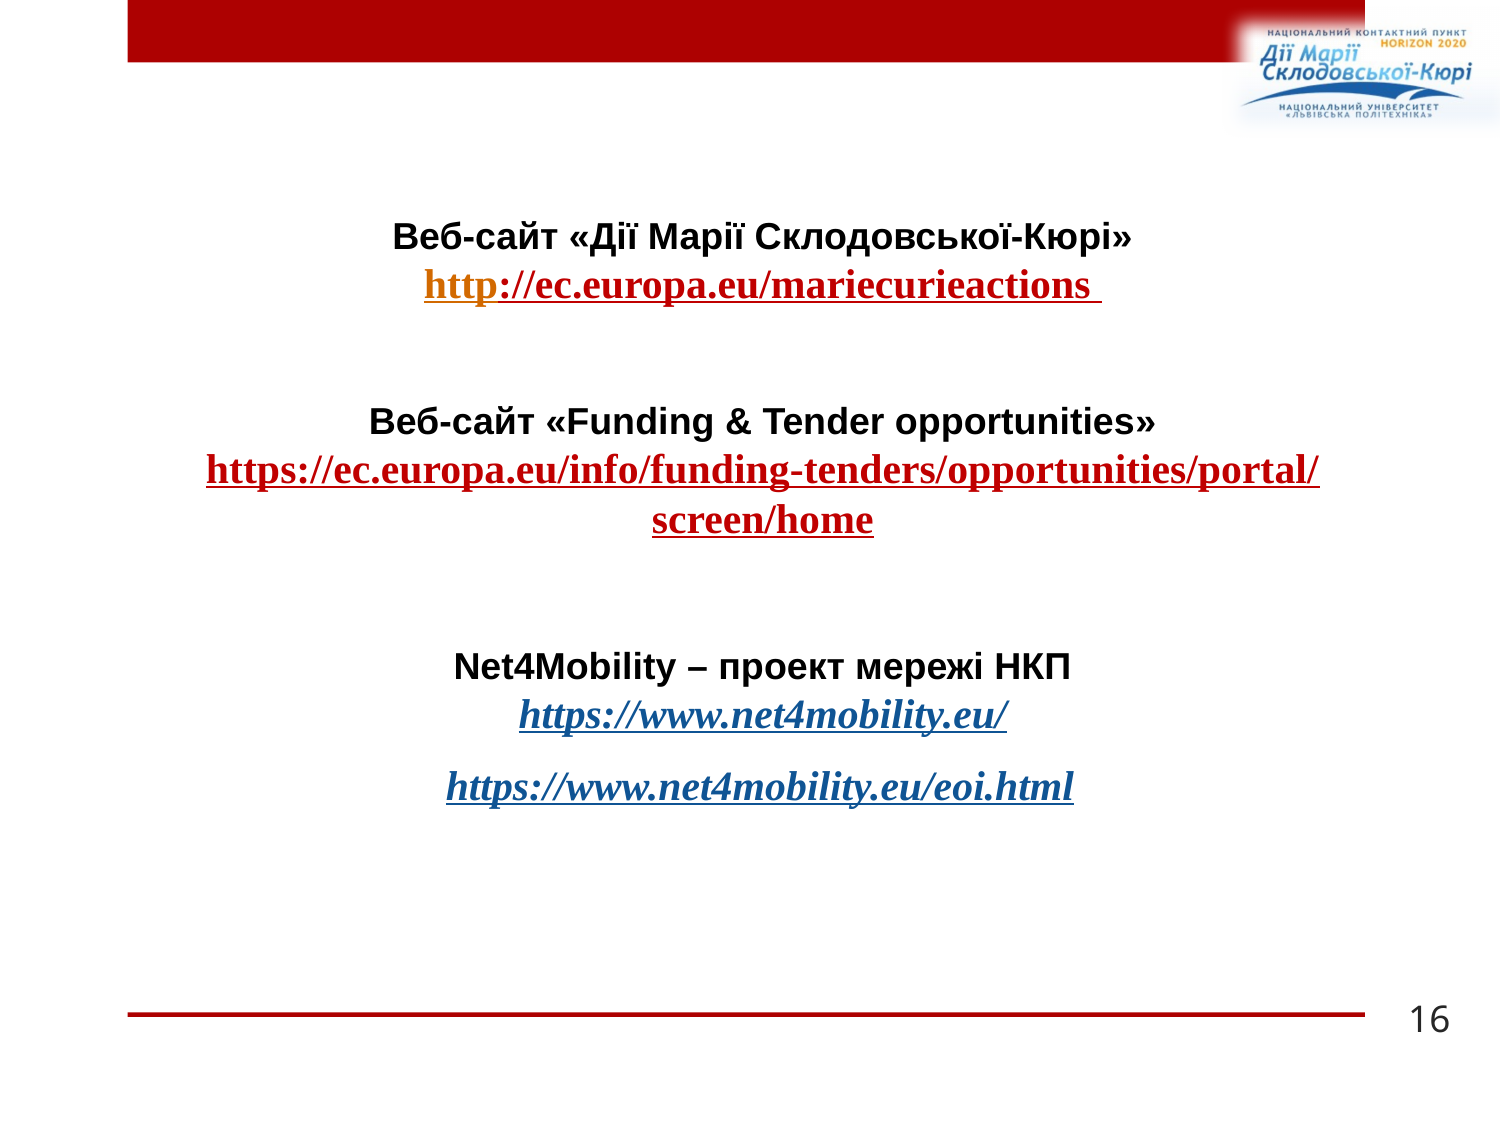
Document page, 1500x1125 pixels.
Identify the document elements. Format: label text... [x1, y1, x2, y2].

picture [1220, 4, 1500, 138]
text_box https://www.net4mobility.eu/eoi.html [431, 751, 1128, 817]
slide_number 16 [1340, 987, 1466, 1048]
text_box Веб-сайт «Дії Марії Склодовської-Кюрі» http://ec.europa.eu/mariecurieactions Веб-сайт «Funding & Tender opportunities» https://ec.europa.eu/info/funding-tenders/opportunities/portal/screen/home Net4Mobility – проект мережі НКП https://www.net4mobility.eu/ [154, 204, 1371, 795]
